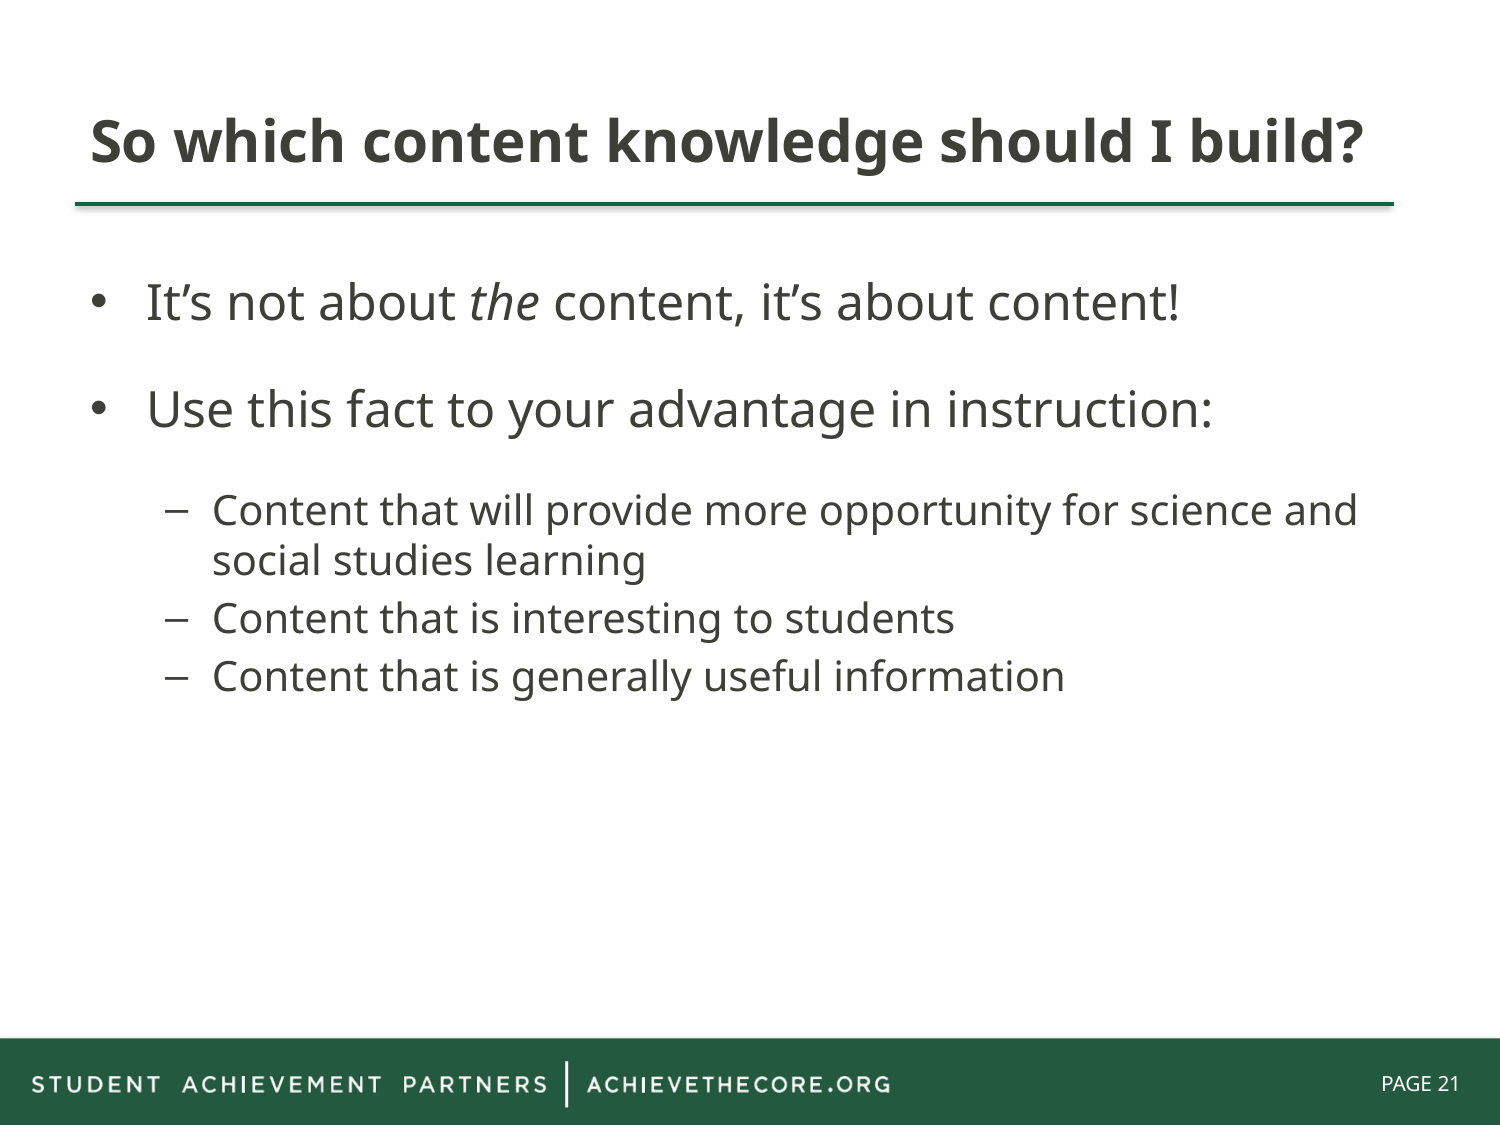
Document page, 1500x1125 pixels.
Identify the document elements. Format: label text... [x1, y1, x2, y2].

list It’s not about the content, it’s about content! Use this fact to your advantage in instruction: Content that will provide more opportunity for science and social studies learning Content that is interesting to students Content that is generally useful information [75, 262, 1425, 1005]
title So which content knowledge should I build? [75, 45, 1425, 233]
